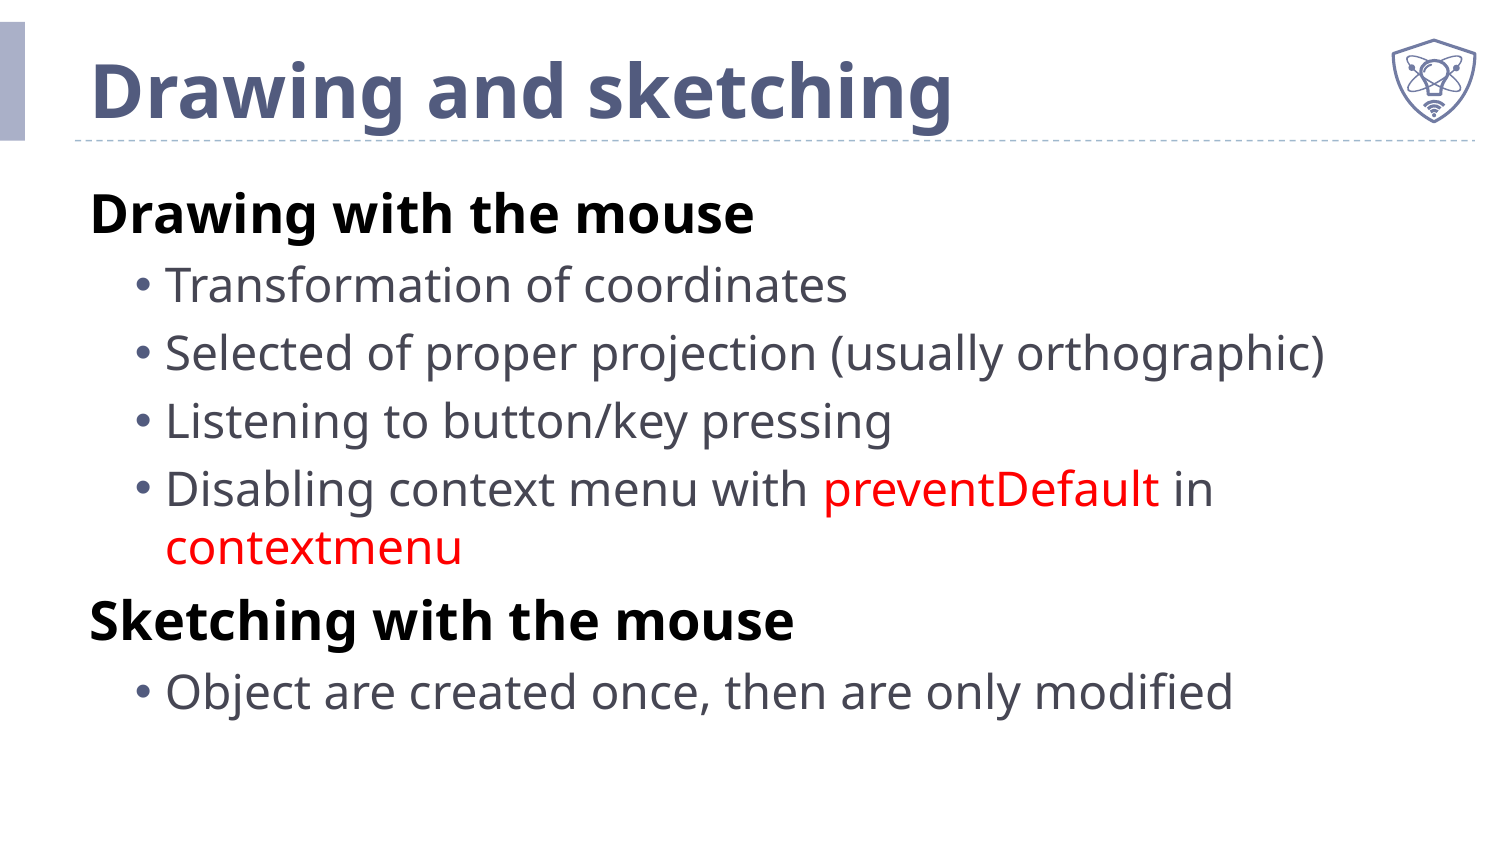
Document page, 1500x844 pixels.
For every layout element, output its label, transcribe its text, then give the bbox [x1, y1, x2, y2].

list Drawing with the mouse Transformation of coordinates Selected of proper projection (usually orthographic) Listening to button/key pressing Disabling context menu with preventDefault in contextmenu Sketching with the mouse Object are created once, then are only modified [75, 171, 1475, 835]
title Drawing and sketching [75, 18, 1475, 141]
